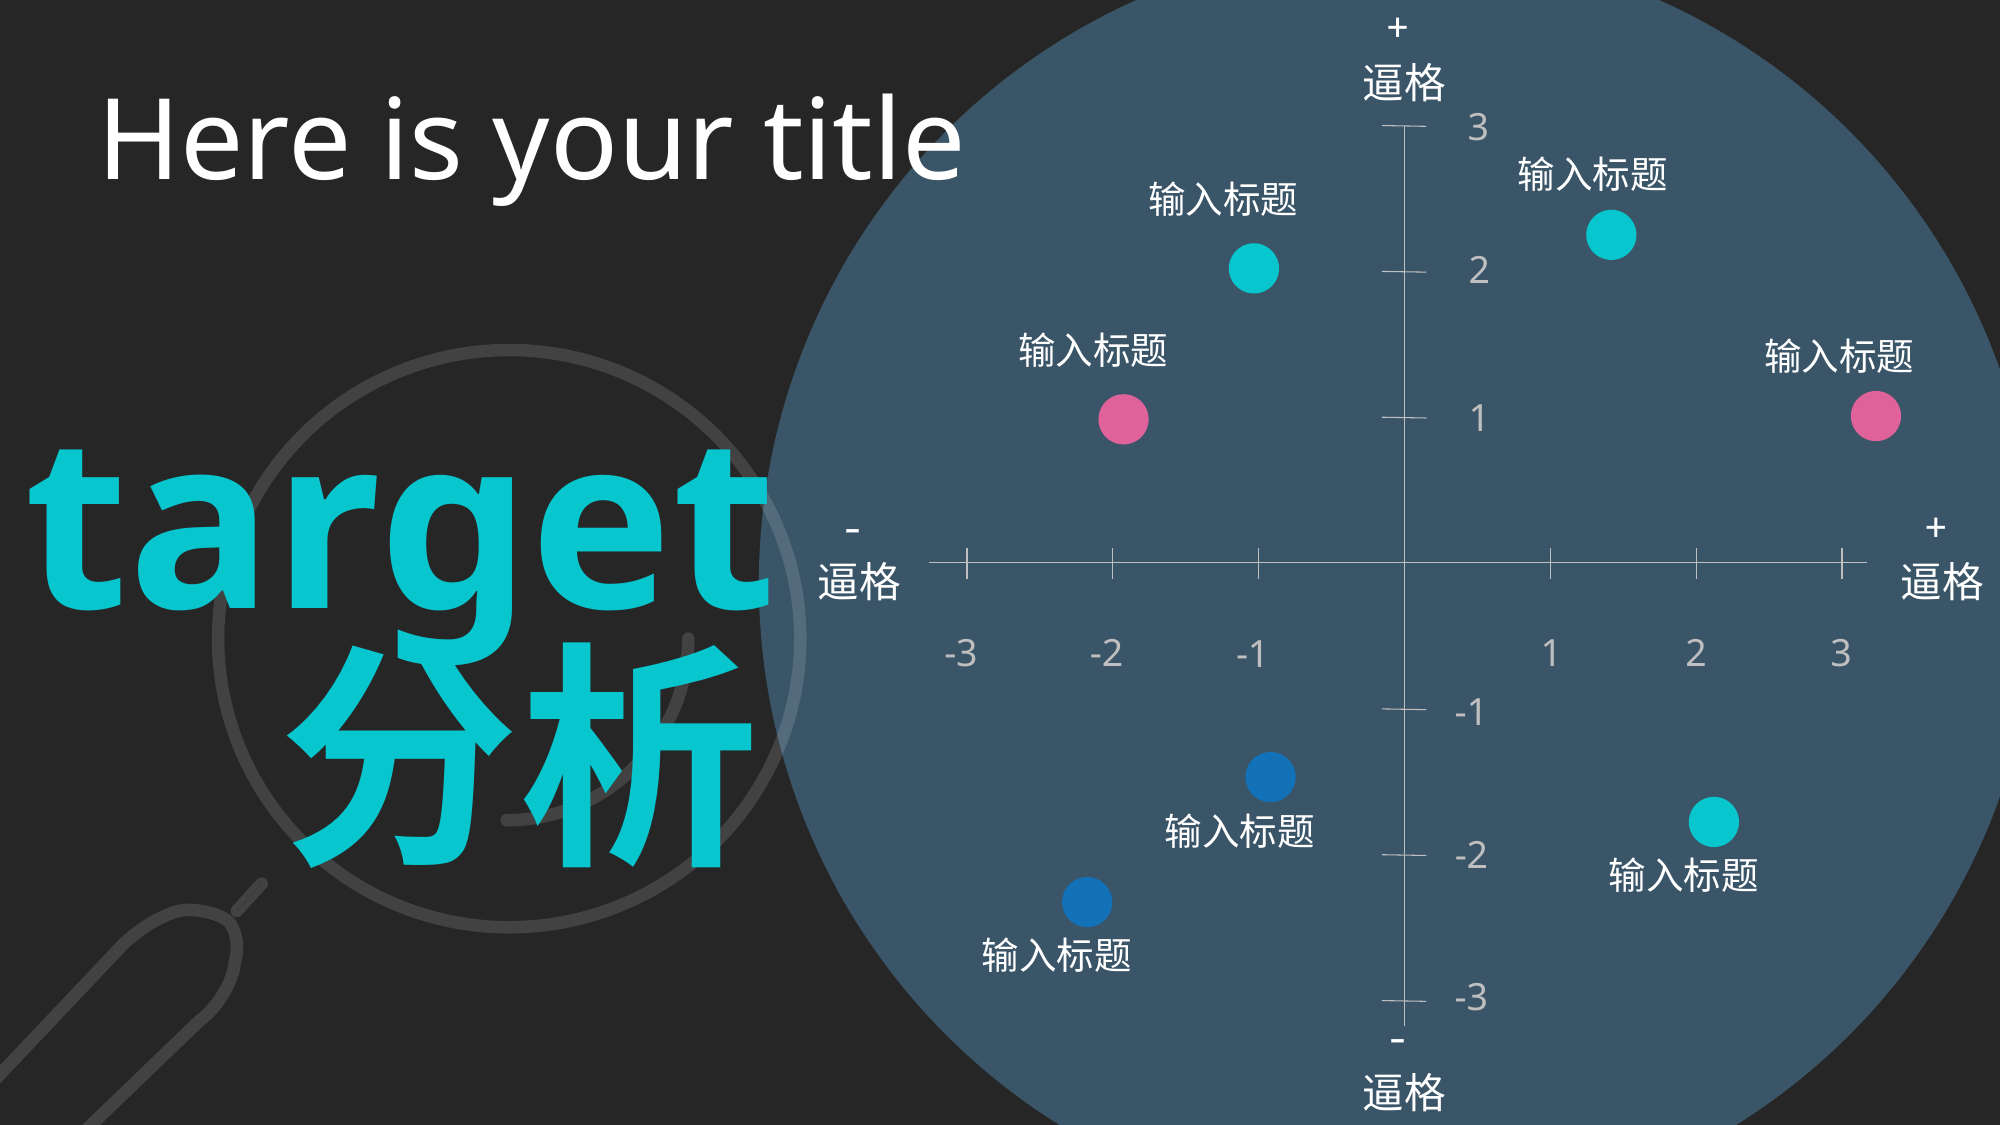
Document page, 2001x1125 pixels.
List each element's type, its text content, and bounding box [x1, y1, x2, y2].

text_box 逼格 [1347, 49, 1462, 115]
text_box 2 [1670, 622, 1722, 682]
text_box + [1370, 0, 1425, 59]
text_box 输入标题 [1503, 143, 1683, 204]
text_box 3 [1815, 621, 1867, 682]
text_box [1690, 798, 1738, 844]
text_box 逼格 [1347, 1059, 1462, 1125]
text_box -1 [1221, 622, 1285, 682]
text_box 2 [1453, 238, 1505, 299]
text_box 逼格 [1886, 548, 2000, 614]
text_box 1 [1453, 386, 1505, 447]
text_box 1 [1525, 621, 1578, 682]
text_box - [1370, 1003, 1425, 1069]
text_box -3 [1439, 965, 1503, 1026]
text_box -1 [1439, 680, 1503, 741]
text_box [1099, 395, 1148, 444]
text_box + [1908, 492, 1963, 558]
text_box 输入标题 [1150, 800, 1331, 861]
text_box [799, 572, 807, 705]
text_box -3 [929, 621, 993, 682]
text_box 输入标题 [1593, 844, 1774, 905]
text_box [1230, 244, 1278, 293]
text_box -2 [1440, 823, 1504, 883]
text_box Here is your title [82, 60, 982, 210]
text_box 3 [1452, 95, 1505, 155]
text_box 输入标题 [1133, 168, 1313, 229]
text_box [0, 348, 799, 1125]
text_box 输入标题 [967, 924, 1147, 985]
text_box 输入标题 [1003, 319, 1184, 380]
text_box - [825, 492, 880, 558]
text_box [1852, 392, 1900, 440]
text_box [1246, 753, 1295, 800]
text_box [1063, 878, 1112, 924]
text_box [1587, 211, 1636, 259]
text_box -2 [1075, 621, 1139, 682]
text_box [799, 0, 2000, 1125]
text_box 输入标题 [1749, 325, 1930, 386]
text_box 逼格 [803, 548, 917, 614]
